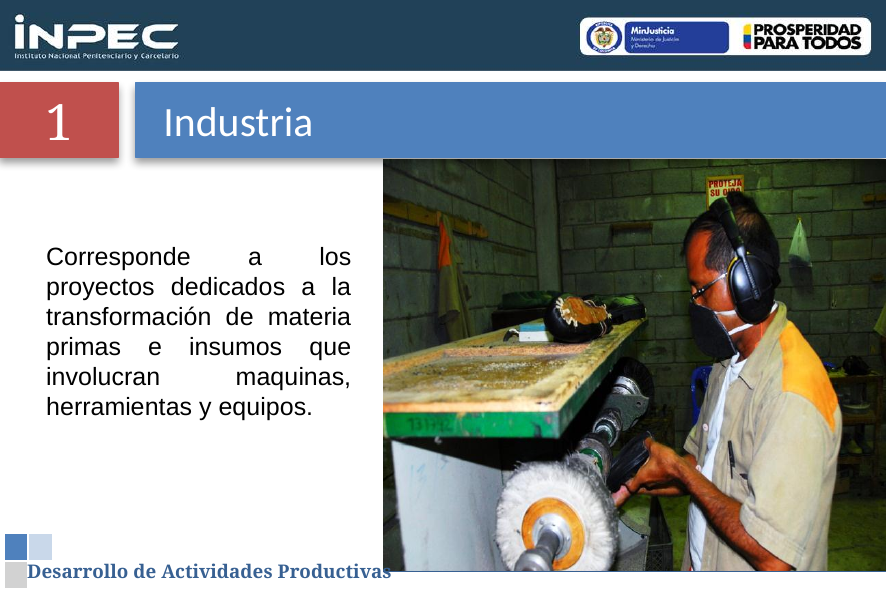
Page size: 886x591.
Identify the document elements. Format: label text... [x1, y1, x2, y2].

text_box 1 [0, 82, 119, 158]
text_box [3, 533, 54, 590]
picture [0, 0, 886, 69]
picture [0, 156, 886, 591]
text_box [0, 69, 886, 156]
text_box Desarrollo de Actividades Productivas [57, 552, 407, 590]
text_box Industria [148, 87, 339, 153]
text_box [135, 82, 886, 158]
text_box Corresponde a los proyectos dedicados a la transformación de materia primas e insumos que involucran maquinas, herramientas y equipos. [37, 236, 361, 448]
